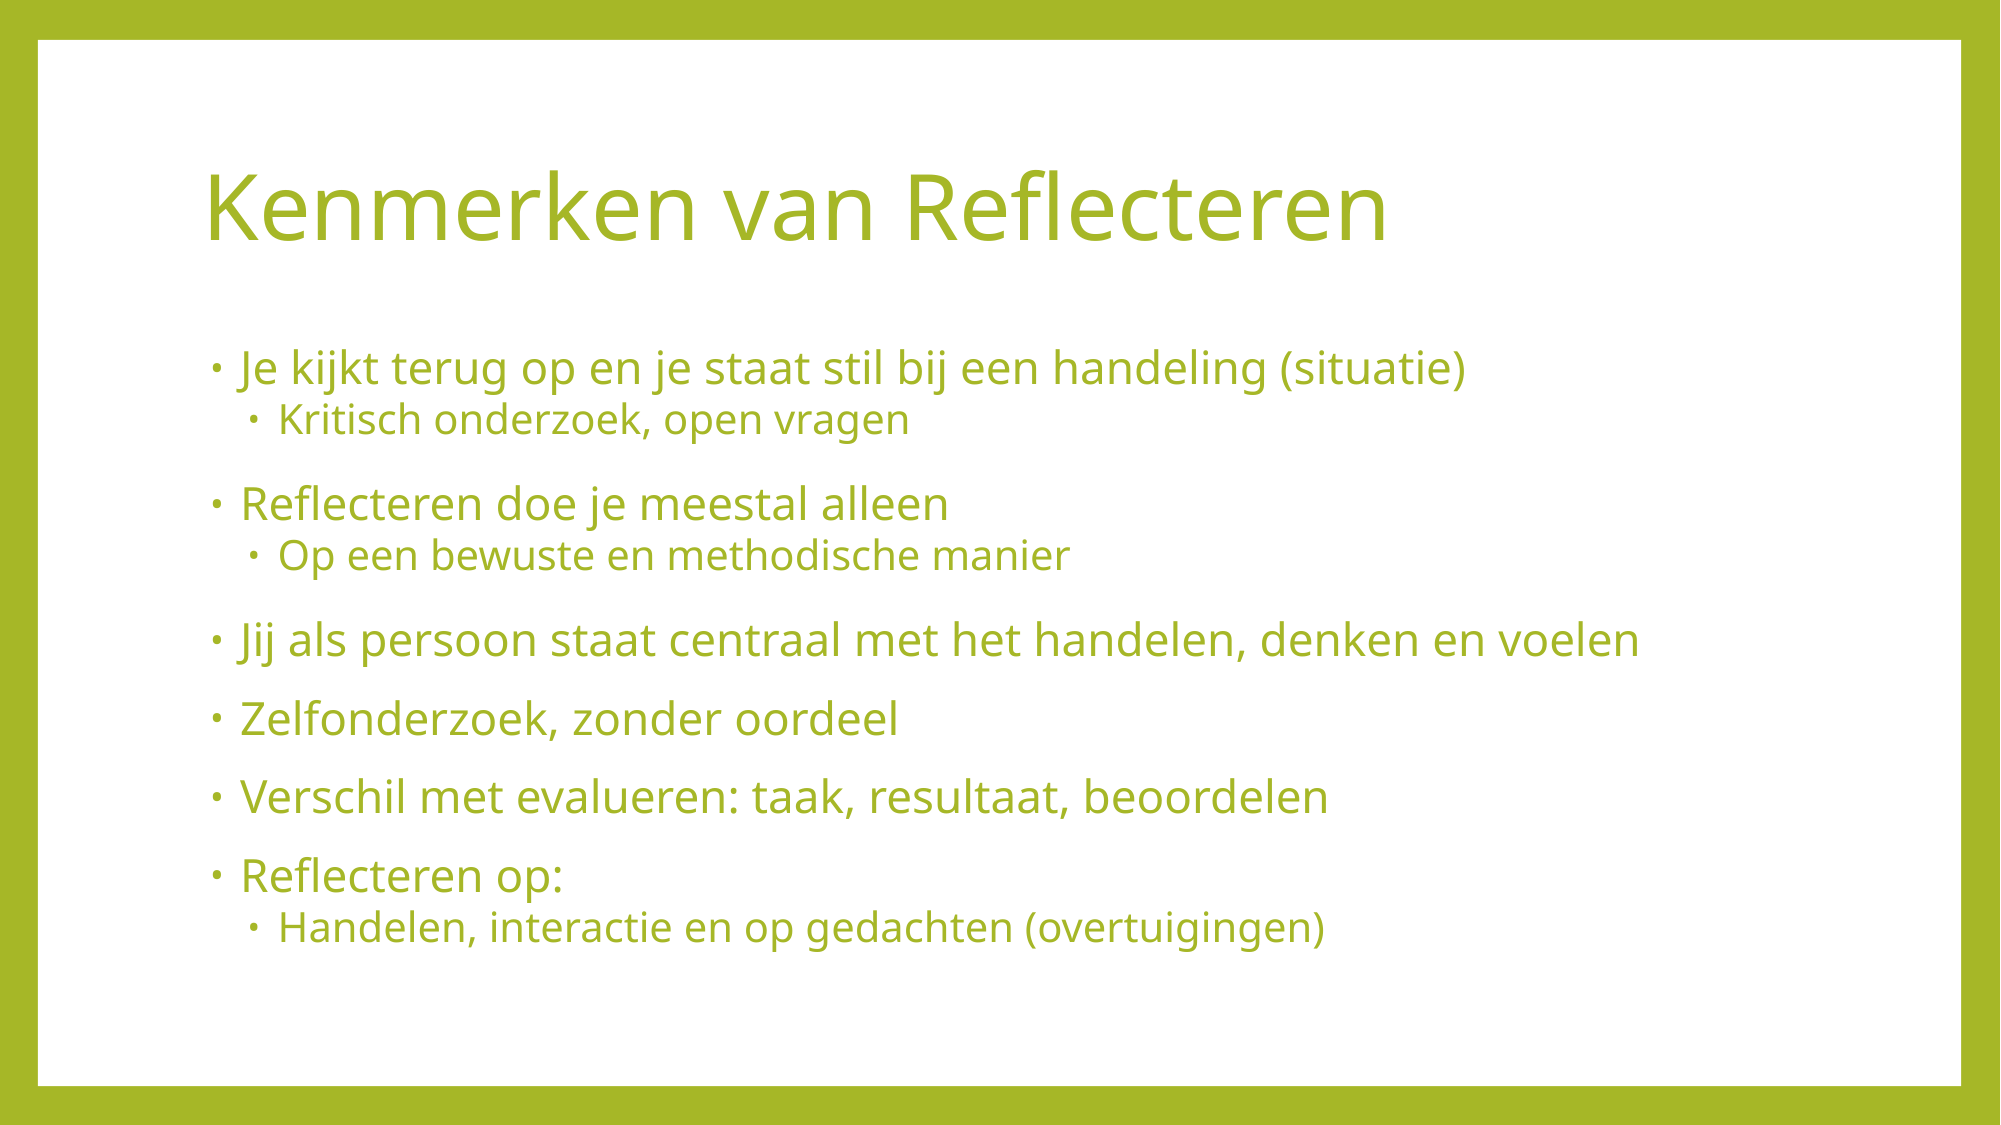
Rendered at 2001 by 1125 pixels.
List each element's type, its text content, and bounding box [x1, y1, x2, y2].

list Je kijkt terug op en je staat stil bij een handeling (situatie) Kritisch onderzoek, open vragen Reflecteren doe je meestal alleen Op een bewuste en methodische manier Jij als persoon staat centraal met het handelen, denken en voelen Zelfonderzoek, zonder oordeel Verschil met evalueren: taak, resultaat, beoordelen Reflecteren op: Handelen, interactie en op gedachten (overtuigingen) [187, 337, 1808, 1000]
title Kenmerken van Reflecteren [187, 99, 1808, 323]
